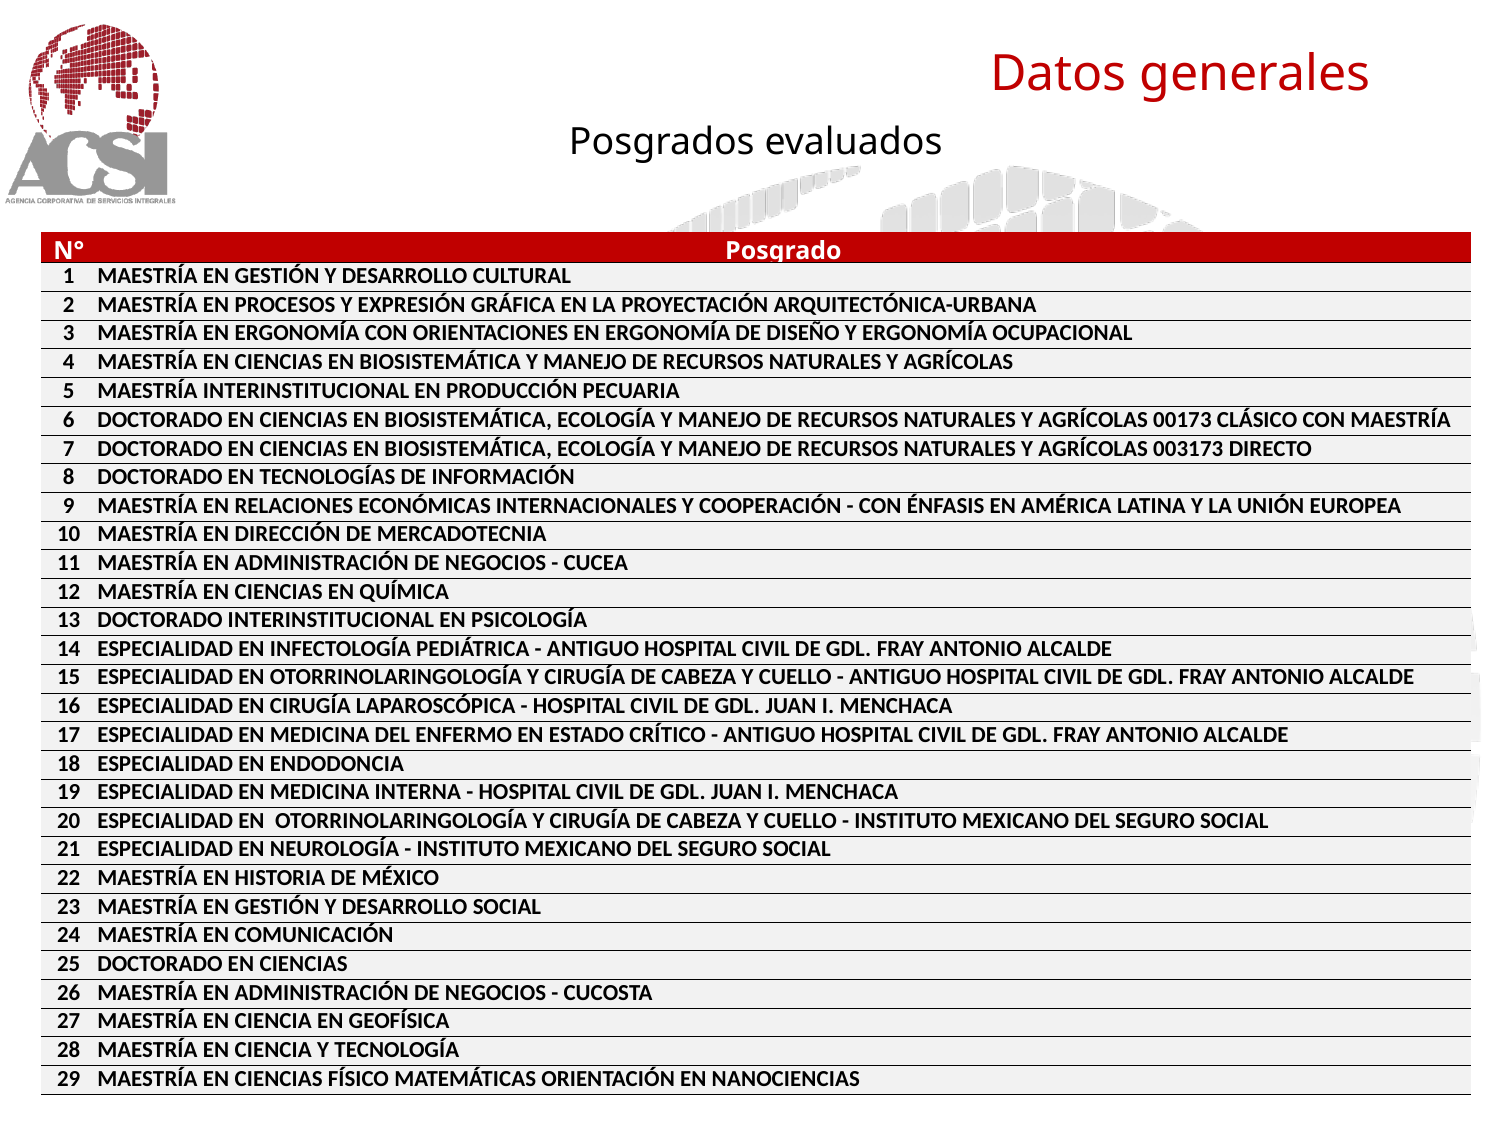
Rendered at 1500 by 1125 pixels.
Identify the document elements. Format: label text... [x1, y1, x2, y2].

table_cell ESPECIALIDAD EN INFECTOLOGÍA PEDIÁTRICA - ANTIGUO HOSPITAL CIVIL DE GDL. FRAY ANTONIO ALCALDE [96, 636, 1471, 664]
table_cell 7 [41, 436, 96, 463]
table_cell 3 [41, 321, 96, 348]
text_box [0, 975, 207, 1125]
table_cell ESPECIALIDAD EN MEDICINA INTERNA - HOSPITAL CIVIL DE GDL. JUAN I. MENCHACA [96, 780, 1471, 807]
table_cell 10 [41, 522, 96, 549]
table_cell MAESTRÍA INTERINSTITUCIONAL EN PRODUCCIÓN PECUARIA [96, 378, 1471, 406]
table_cell ESPECIALIDAD EN CIRUGÍA LAPAROSCÓPICA - HOSPITAL CIVIL DE GDL. JUAN I. MENCHACA [96, 694, 1471, 721]
table_cell MAESTRÍA EN CIENCIAS EN QUÍMICA [96, 579, 1471, 607]
text_box [207, 975, 1500, 1125]
table_cell MAESTRÍA EN HISTORIA DE MÉXICO [96, 865, 1471, 893]
table_cell MAESTRÍA EN PROCESOS Y EXPRESIÓN GRÁFICA EN LA PROYECTACIÓN ARQUITECTÓNICA-URBANA [96, 292, 1471, 320]
table_cell ESPECIALIDAD EN MEDICINA DEL ENFERMO EN ESTADO CRÍTICO - ANTIGUO HOSPITAL CIVIL DE GDL. FRAY ANTONIO ALCALDE [96, 722, 1471, 750]
table_cell 27 [41, 1009, 96, 1036]
table_cell 28 [41, 1037, 96, 1065]
table_cell MAESTRÍA EN DIRECCIÓN DE MERCADOTECNIA [96, 522, 1471, 549]
table_cell MAESTRÍA EN CIENCIA Y TECNOLOGÍA [96, 1037, 1471, 1065]
table_cell ESPECIALIDAD EN OTORRINOLARINGOLOGÍA Y CIRUGÍA DE CABEZA Y CUELLO - INSTITUTO MEXICANO DEL SEGURO SOCIAL [96, 808, 1471, 836]
table_cell ESPECIALIDAD EN OTORRINOLARINGOLOGÍA Y CIRUGÍA DE CABEZA Y CUELLO - ANTIGUO HOSPITAL CIVIL DE GDL. FRAY ANTONIO ALCALDE [96, 665, 1471, 693]
table_cell MAESTRÍA EN GESTIÓN Y DESARROLLO CULTURAL [96, 263, 1471, 291]
table_cell 22 [41, 865, 96, 893]
table_cell 4 [41, 349, 96, 377]
table_cell MAESTRÍA EN ADMINISTRACIÓN DE NEGOCIOS - CUCOSTA [96, 980, 1471, 1008]
text_box Datos generales [725, 37, 1500, 109]
table_cell 13 [41, 608, 96, 635]
table_cell MAESTRÍA EN CIENCIAS FÍSICO MATEMÁTICAS ORIENTACIÓN EN NANOCIENCIAS [96, 1066, 1471, 1094]
table_cell 6 [41, 407, 96, 435]
table_cell 18 [41, 751, 96, 779]
table_cell 15 [41, 665, 96, 693]
table_cell MAESTRÍA EN ERGONOMÍA CON ORIENTACIONES EN ERGONOMÍA DE DISEÑO Y ERGONOMÍA OCUPACIONAL [96, 321, 1471, 348]
table_header N° [41, 232, 96, 262]
table_cell 1 [41, 263, 96, 291]
table_cell DOCTORADO INTERINSTITUCIONAL EN PSICOLOGÍA [96, 608, 1471, 635]
table_cell 14 [41, 636, 96, 664]
picture [0, 19, 182, 208]
table_cell 2 [41, 292, 96, 320]
table_cell MAESTRÍA EN CIENCIA EN GEOFÍSICA [96, 1009, 1471, 1036]
table_cell 20 [41, 808, 96, 836]
table_cell MAESTRÍA EN COMUNICACIÓN [96, 923, 1471, 950]
table_cell 11 [41, 550, 96, 578]
table_cell 16 [41, 694, 96, 721]
table_cell 17 [41, 722, 96, 750]
table_cell 26 [41, 980, 96, 1008]
table_cell 21 [41, 837, 96, 864]
table_cell MAESTRÍA EN GESTIÓN Y DESARROLLO SOCIAL [96, 894, 1471, 922]
table_header Posgrado [96, 232, 1471, 262]
table_cell 12 [41, 579, 96, 607]
table_cell MAESTRÍA EN ADMINISTRACIÓN DE NEGOCIOS - CUCEA [96, 550, 1471, 578]
table_cell DOCTORADO EN CIENCIAS [96, 951, 1471, 979]
table_cell 25 [41, 951, 96, 979]
table_cell ESPECIALIDAD EN NEUROLOGÍA - INSTITUTO MEXICANO DEL SEGURO SOCIAL [96, 837, 1471, 864]
table_cell DOCTORADO EN TECNOLOGÍAS DE INFORMACIÓN [96, 464, 1471, 492]
table_cell MAESTRÍA EN CIENCIAS EN BIOSISTEMÁTICA Y MANEJO DE RECURSOS NATURALES Y AGRÍCOLAS [96, 349, 1471, 377]
table_cell 8 [41, 464, 96, 492]
table_cell DOCTORADO EN CIENCIAS EN BIOSISTEMÁTICA, ECOLOGÍA Y MANEJO DE RECURSOS NATURALES Y AGRÍCOLAS 003173 DIRECTO [96, 436, 1471, 463]
table_cell MAESTRÍA EN RELACIONES ECONÓMICAS INTERNACIONALES Y COOPERACIÓN - CON ÉNFASIS EN AMÉRICA LATINA Y LA UNIÓN EUROPEA [96, 493, 1471, 521]
table_cell DOCTORADO EN CIENCIAS EN BIOSISTEMÁTICA, ECOLOGÍA Y MANEJO DE RECURSOS NATURALES Y AGRÍCOLAS 00173 CLÁSICO CON MAESTRÍA [96, 407, 1471, 435]
table_cell 29 [41, 1066, 96, 1094]
table_cell ESPECIALIDAD EN ENDODONCIA [96, 751, 1471, 779]
table_cell 23 [41, 894, 96, 922]
table_cell 24 [41, 923, 96, 950]
picture [372, 149, 1500, 975]
table_cell 19 [41, 780, 96, 807]
text_box Posgrados evaluados [466, 113, 1046, 171]
table_cell 5 [41, 378, 96, 406]
table_cell 9 [41, 493, 96, 521]
